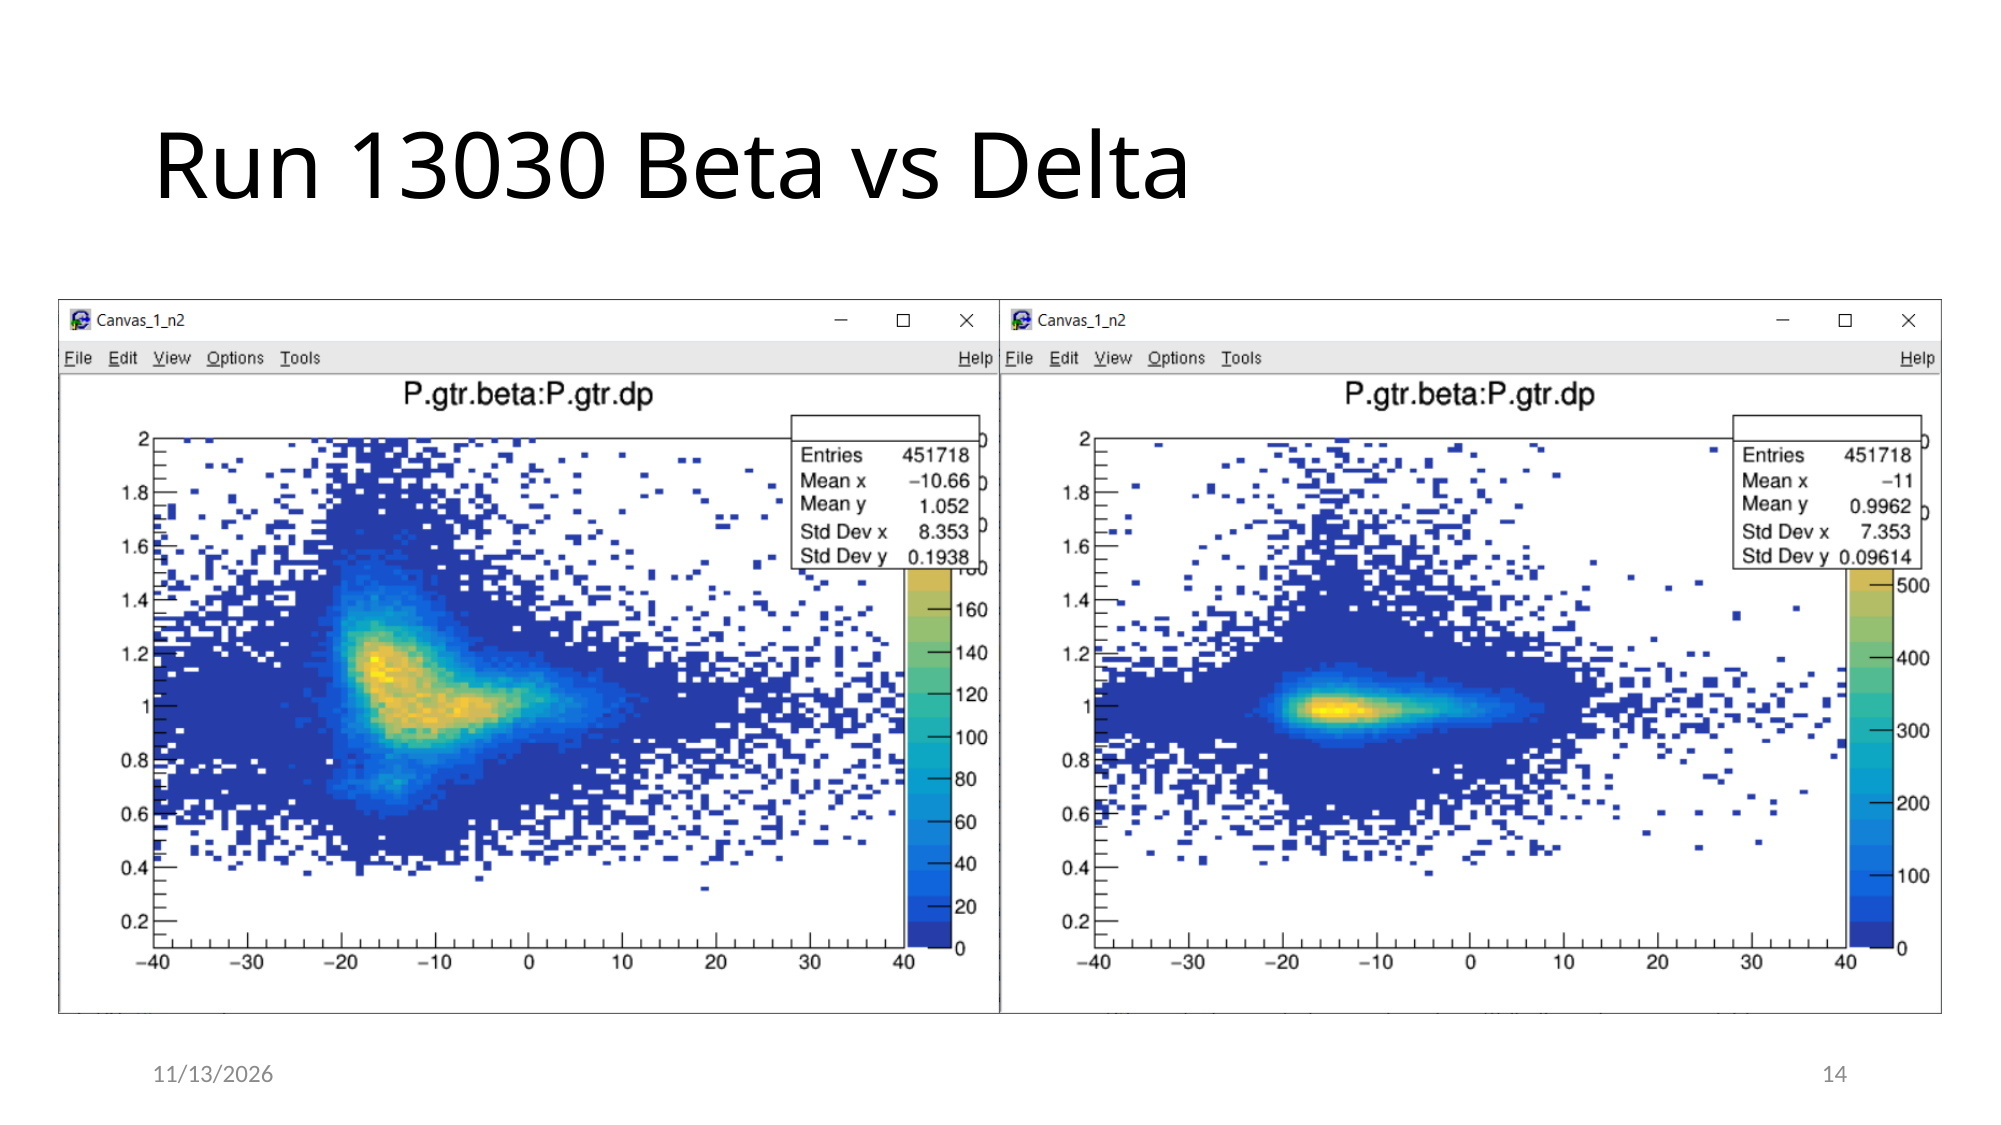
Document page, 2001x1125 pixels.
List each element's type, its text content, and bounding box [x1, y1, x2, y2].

title Run 13030 Beta vs Delta [137, 59, 1863, 278]
slide_number 14 [1412, 1042, 1863, 1103]
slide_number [137, 1042, 588, 1103]
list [58, 299, 999, 1014]
picture [999, 299, 1942, 1014]
